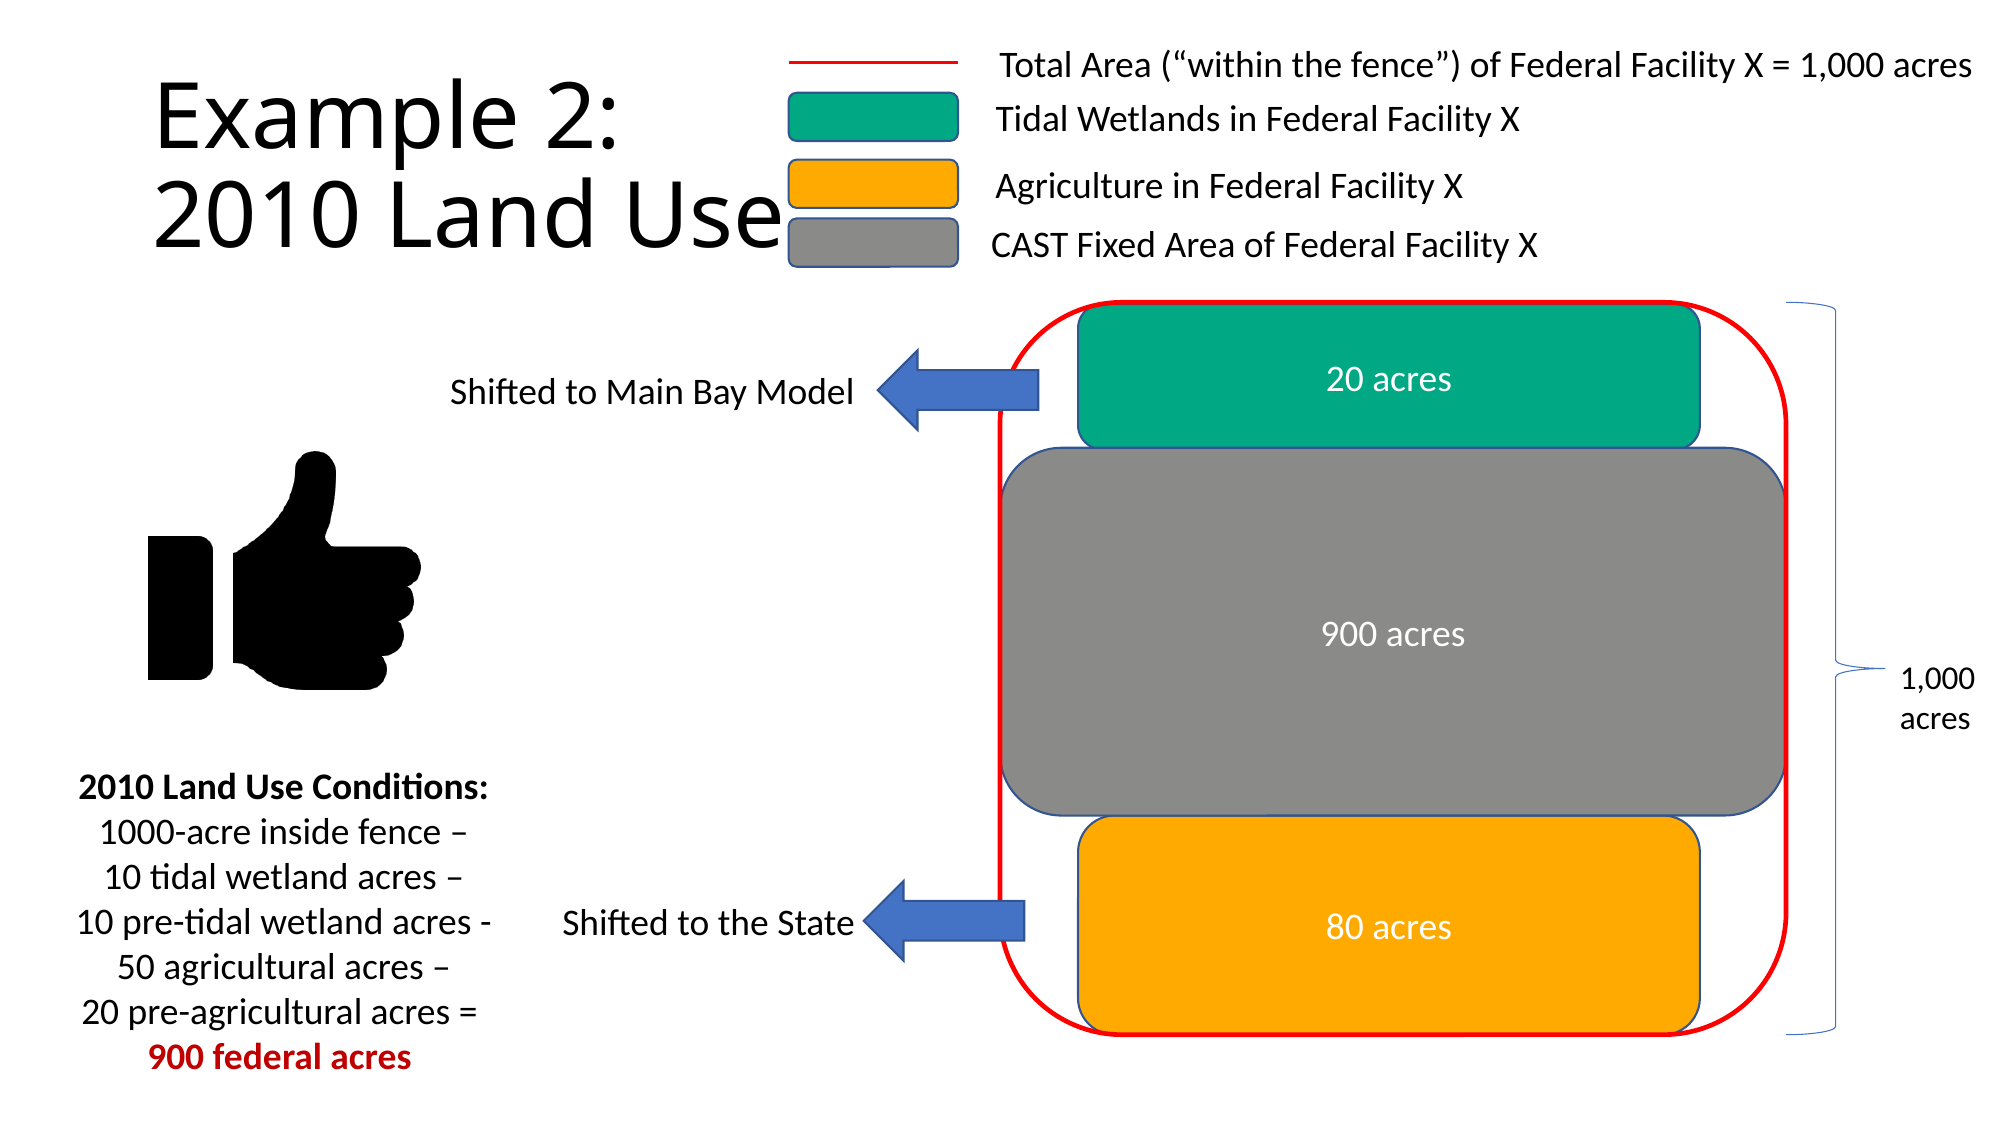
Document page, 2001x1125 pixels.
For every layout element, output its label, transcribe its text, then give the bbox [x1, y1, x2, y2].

title Example 2: 2010 Land Use [137, 59, 1863, 278]
picture [120, 406, 448, 734]
text_box [1786, 301, 1885, 1036]
text_box 2010 Land Use Conditions: 1000-acre inside fence – 10 tidal wetland acres – 10 pre-tidal wetland acres - 50 agricultural acres – 20 pre-agricultural acres = 900 federal acres [22, 754, 546, 1084]
text_box [871, 878, 1026, 964]
text_box Shifted to the State [547, 890, 871, 951]
text_box Total Area (“within the fence”) of Federal Facility X = 1,000 acres [984, 32, 1989, 92]
text_box 1,000 acres [1885, 648, 2000, 744]
text_box Shifted to Main Bay Model [435, 359, 870, 420]
text_box [998, 301, 1788, 1036]
text_box [876, 347, 1040, 433]
